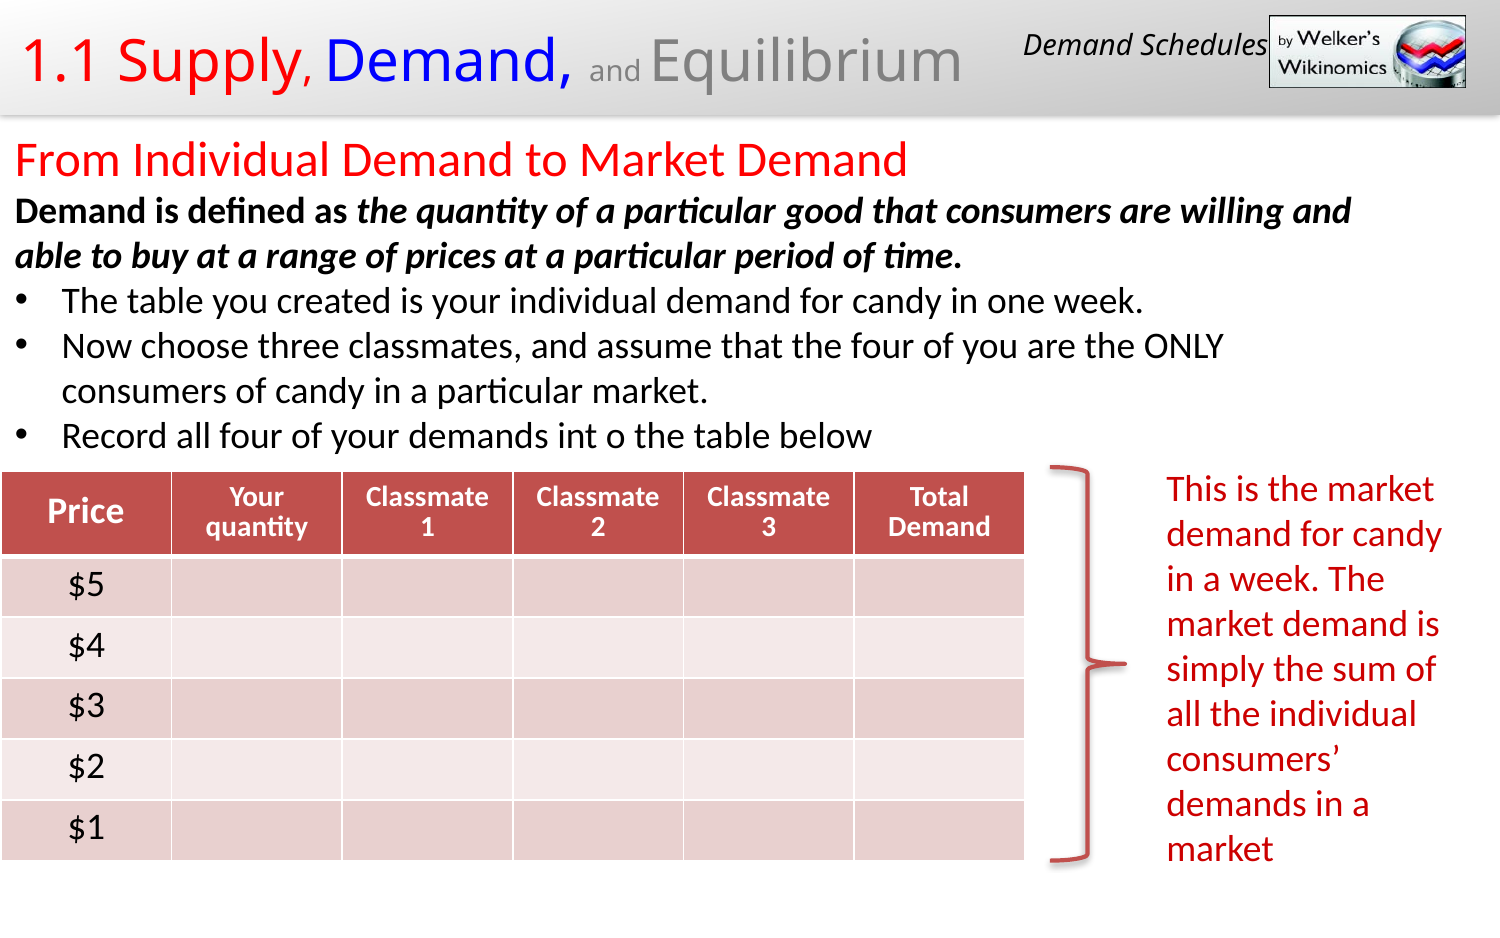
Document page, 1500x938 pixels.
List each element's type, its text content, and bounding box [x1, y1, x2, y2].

table_header Classmate 1 [343, 472, 512, 554]
table_cell $3 [2, 679, 171, 738]
table_cell [514, 559, 683, 616]
table_cell [343, 679, 512, 738]
table_cell [172, 618, 341, 677]
table_cell [855, 679, 1024, 738]
table_header Price [2, 472, 171, 554]
table_cell [855, 618, 1024, 677]
table_cell $2 [2, 740, 171, 799]
table_cell [343, 559, 512, 616]
table_cell $5 [2, 559, 171, 616]
table_cell [684, 679, 853, 738]
table_header Your quantity [172, 472, 341, 554]
table_cell [684, 559, 853, 616]
table_cell [855, 801, 1024, 860]
table_cell [684, 618, 853, 677]
table_cell [172, 679, 341, 738]
table_cell [343, 618, 512, 677]
table_cell [684, 740, 853, 799]
table_header Classmate 3 [684, 472, 853, 554]
table_cell [684, 801, 853, 860]
table_cell [343, 801, 512, 860]
table_cell [855, 559, 1024, 616]
text_box [1049, 465, 1128, 863]
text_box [0, 0, 1500, 115]
table_cell [172, 801, 341, 860]
table_header Total Demand [855, 472, 1024, 554]
table_cell [514, 679, 683, 738]
text_box From Individual Demand to Market Demand Demand is defined as the quantity of a particular good that consumers are willing and able to buy at a range of prices at a particular period of time. The table you created is your individual demand for candy in one week. Now choose three classmates, and assume that the four of you are the ONLY consumers of candy in a particular market. Record all four of your demands int o the table below [0, 123, 1397, 464]
table_cell [514, 740, 683, 799]
text_box This is the market demand for candy in a week. The market demand is simply the sum of all the individual consumers’ demands in a market [1151, 457, 1466, 877]
table_cell $4 [2, 618, 171, 677]
table_cell [343, 740, 512, 799]
table_cell [514, 618, 683, 677]
table_header Classmate 2 [514, 472, 683, 554]
table_cell [172, 740, 341, 799]
table_cell [172, 559, 341, 616]
table_cell [855, 740, 1024, 799]
table_cell $1 [2, 801, 171, 860]
table_cell [514, 801, 683, 860]
